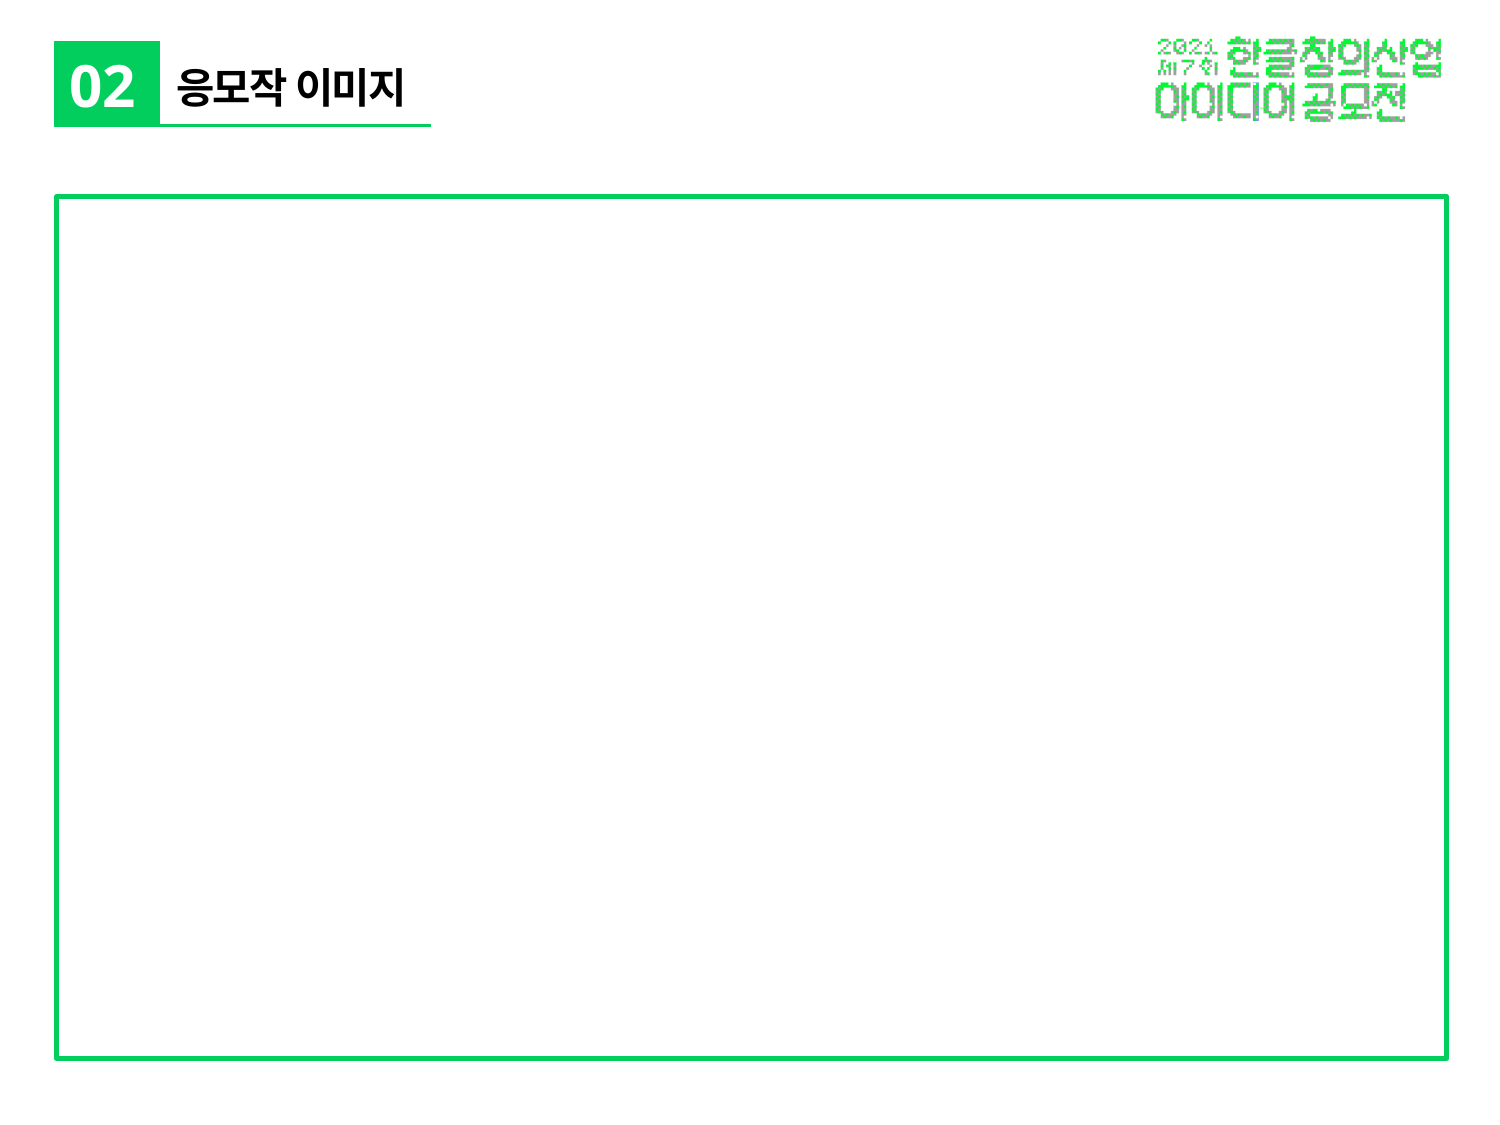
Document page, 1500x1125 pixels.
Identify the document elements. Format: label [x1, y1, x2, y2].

text_box [54, 194, 1449, 1061]
picture [1151, 31, 1444, 126]
